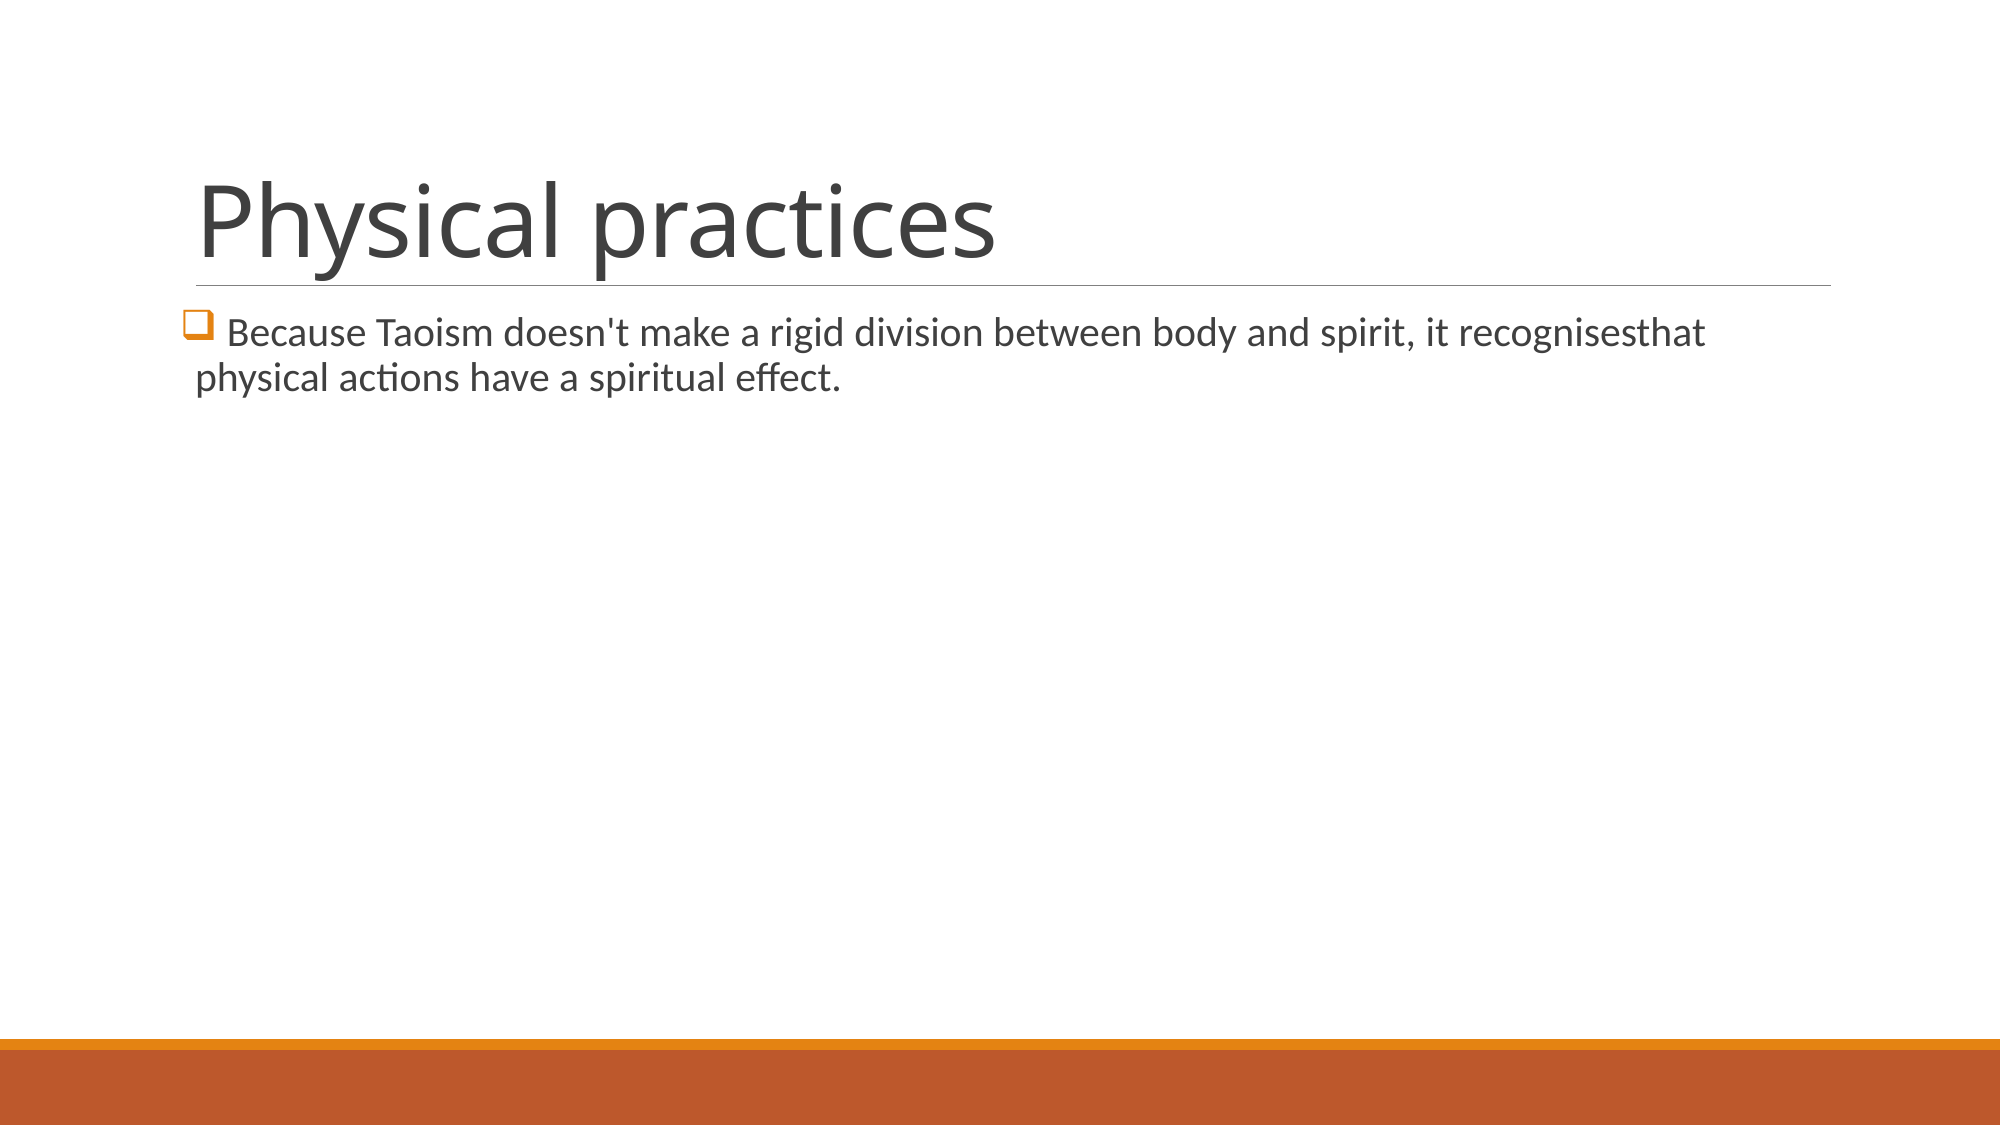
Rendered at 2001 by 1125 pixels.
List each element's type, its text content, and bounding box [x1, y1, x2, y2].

title Physical practices [180, 47, 1830, 285]
list Because Taoism doesn't make a rigid division between body and spirit, it recognisesthat physical actions have a spiritual effect. [180, 302, 1830, 963]
